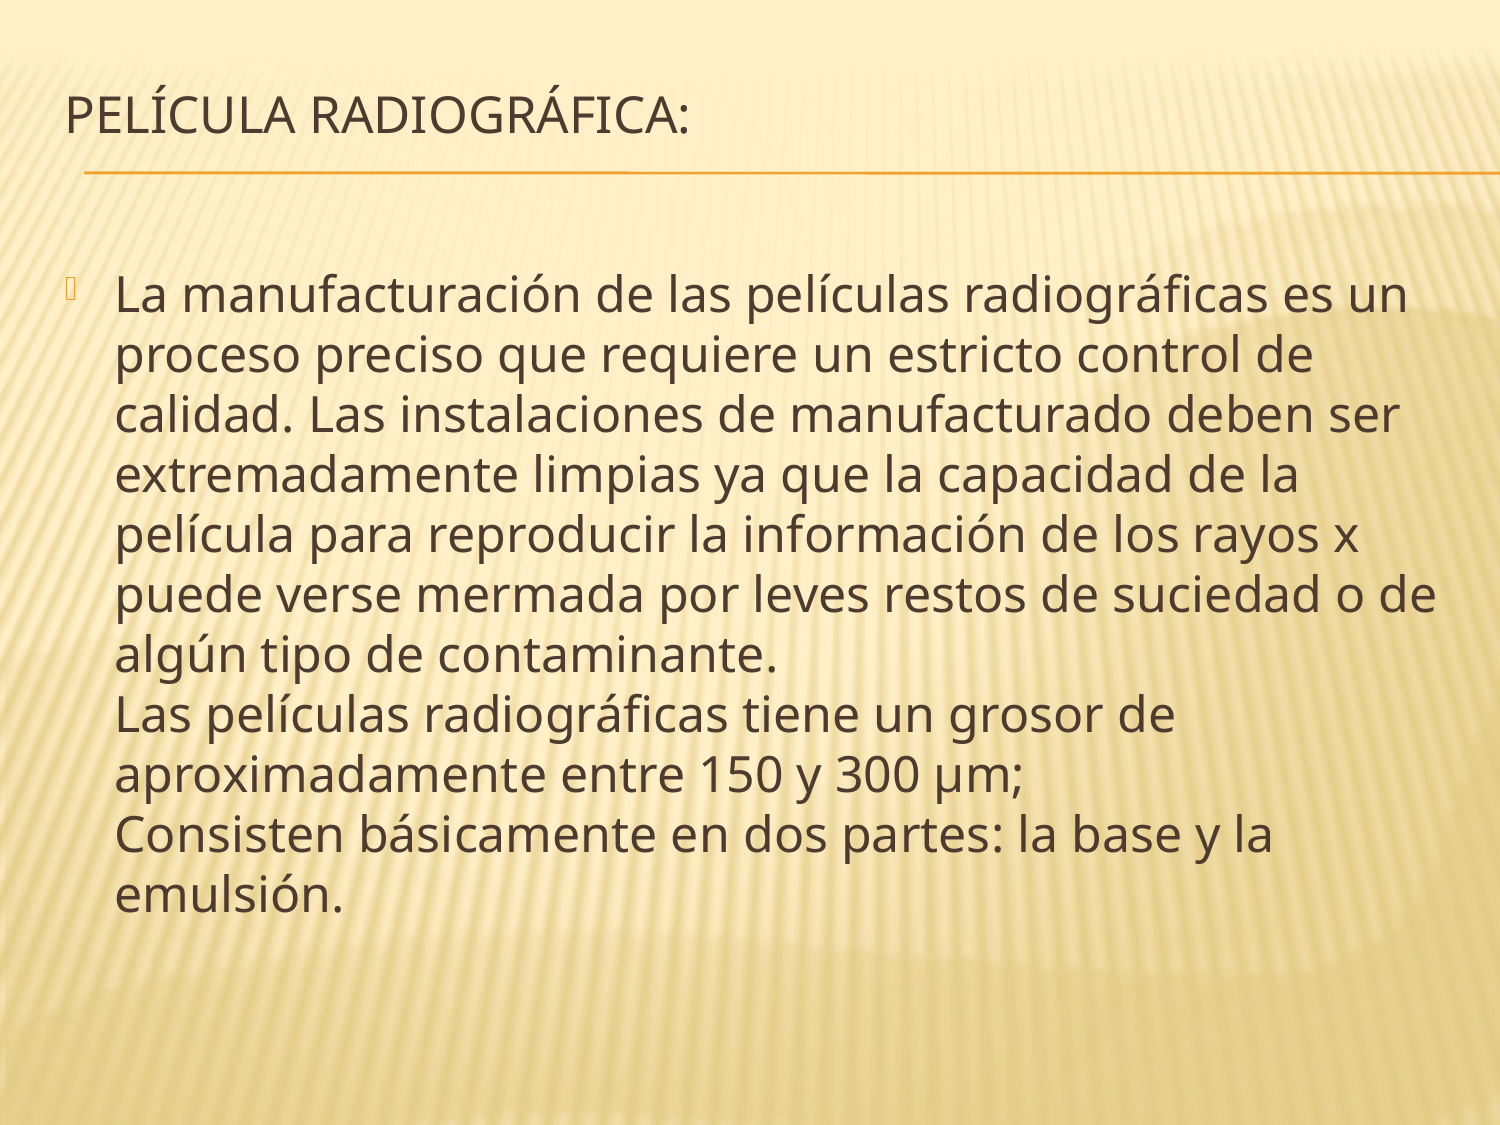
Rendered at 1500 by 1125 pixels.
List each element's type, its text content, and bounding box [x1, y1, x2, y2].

list La manufacturación de las películas radiográficas es un proceso preciso que requiere un estricto control de calidad. Las instalaciones de manufacturado deben ser extremadamente limpias ya que la capacidad de la película para reproducir la información de los rayos x puede verse mermada por leves restos de suciedad o de algún tipo de contaminante. Las películas radiográficas tiene un grosor de aproximadamente entre 150 y 300 µm; Consisten básicamente en dos partes: la base y la emulsión. [50, 254, 1475, 998]
title Película radiográfica: [50, 75, 1475, 213]
